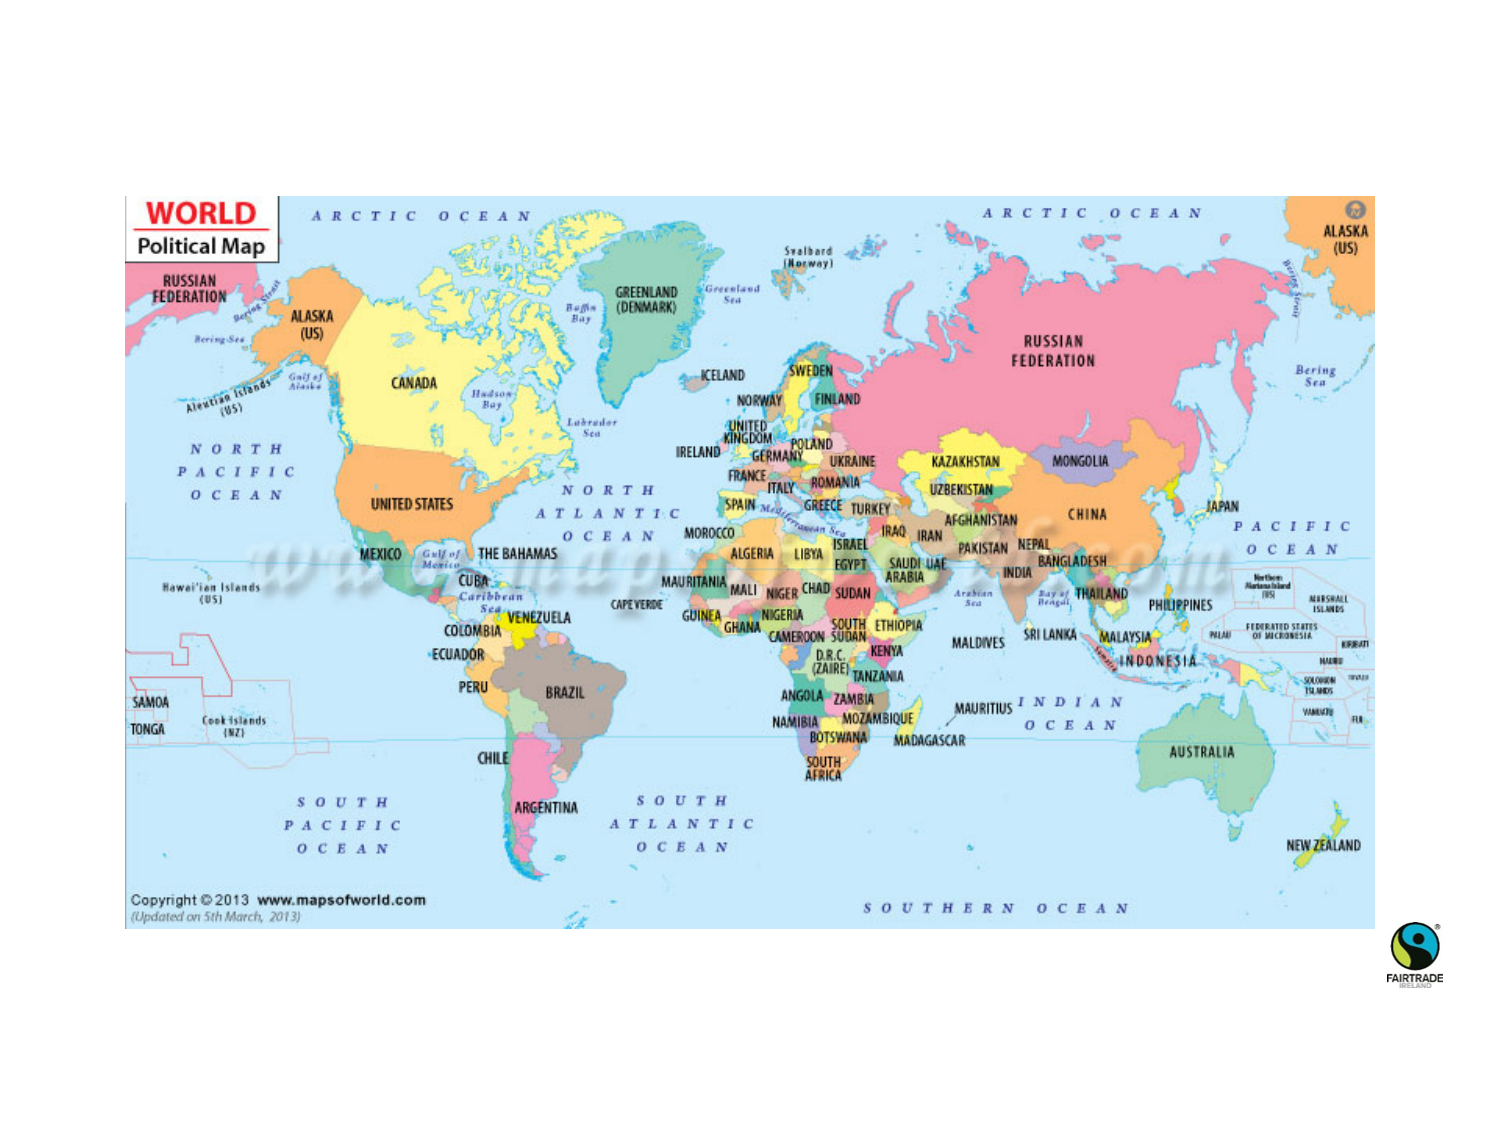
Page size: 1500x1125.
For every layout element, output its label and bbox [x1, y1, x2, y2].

picture [1387, 921, 1443, 989]
picture [124, 196, 1376, 929]
